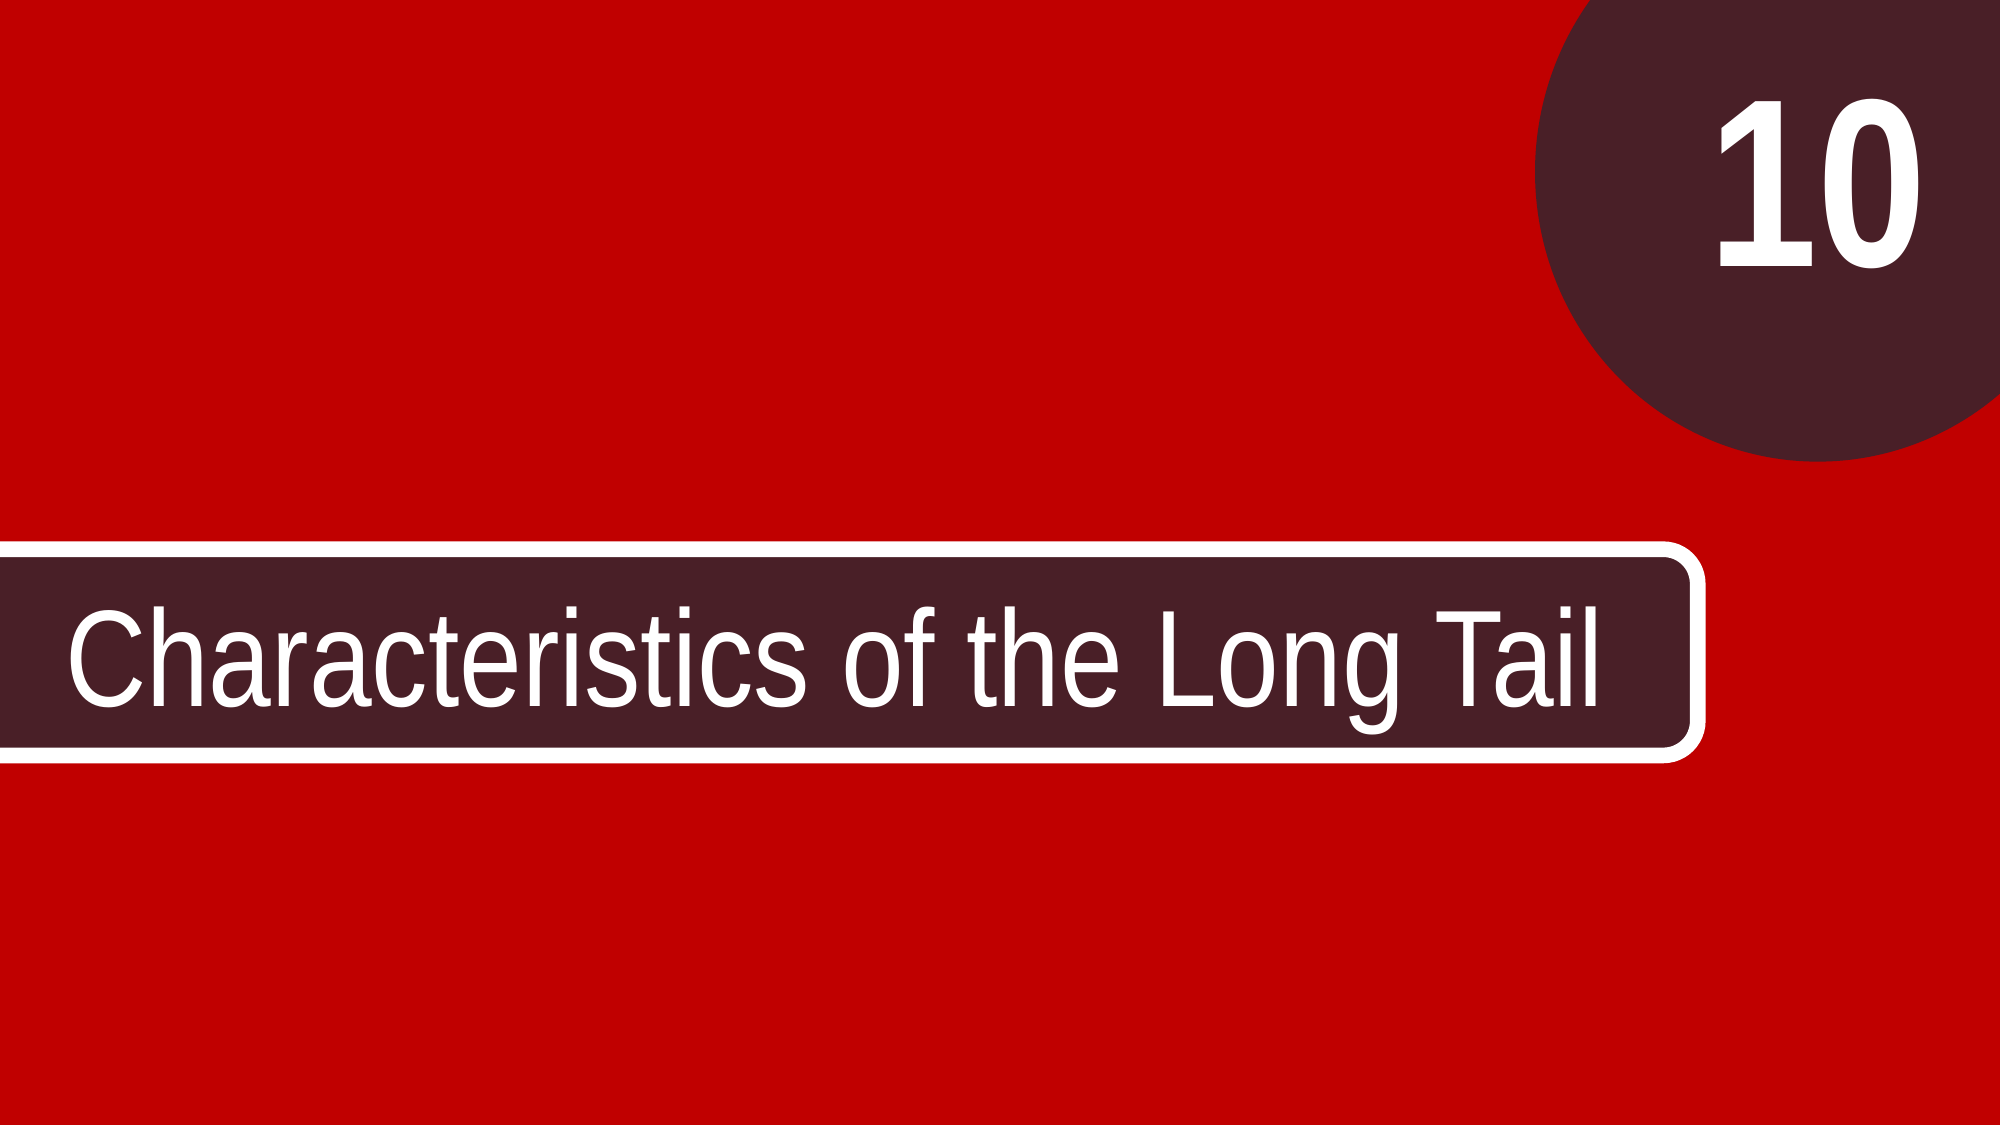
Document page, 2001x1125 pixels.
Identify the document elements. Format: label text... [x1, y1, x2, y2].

text_box Characteristics of the Long Tail [50, 561, 1674, 742]
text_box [1534, 0, 2000, 462]
text_box [0, 548, 1699, 757]
